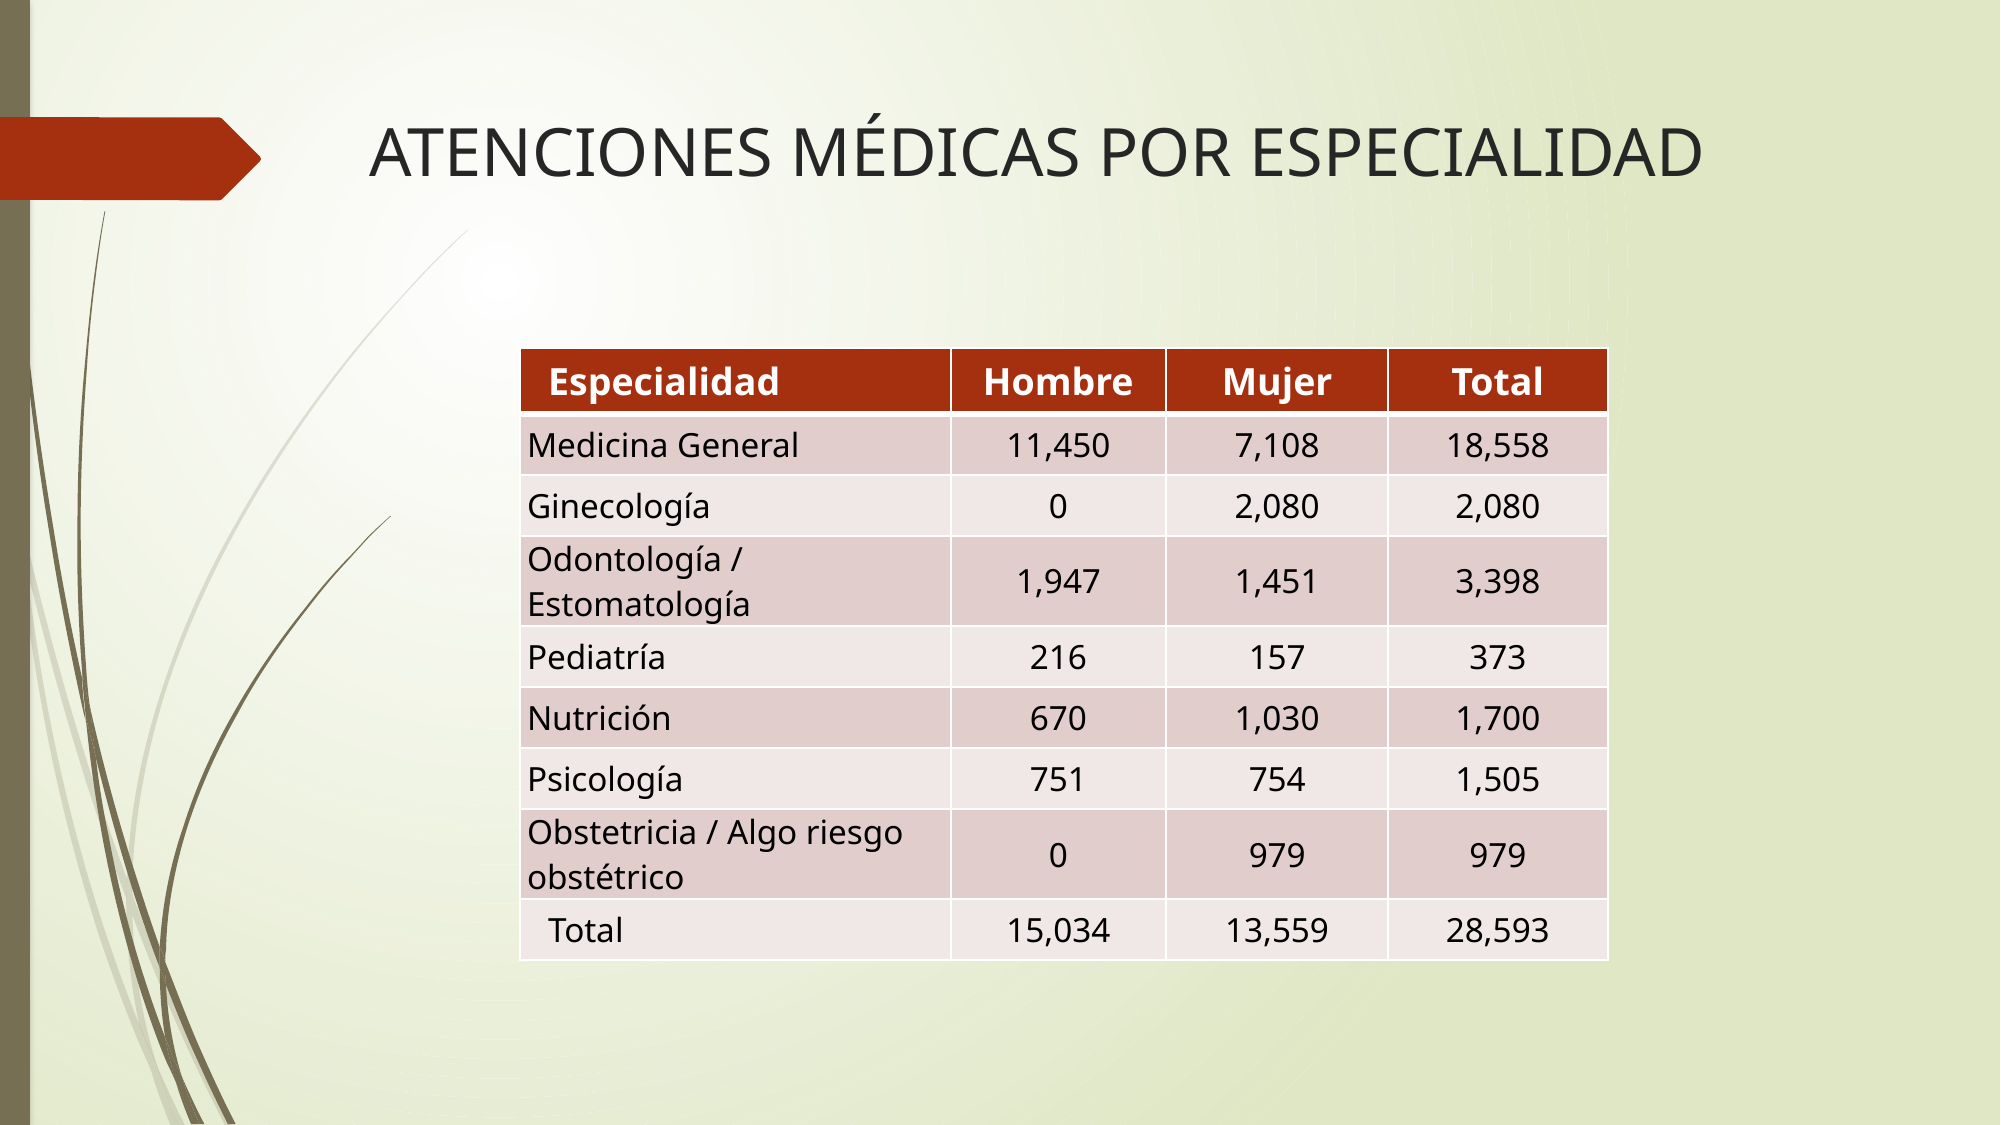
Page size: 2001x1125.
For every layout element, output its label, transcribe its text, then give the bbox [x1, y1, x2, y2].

table_cell 979 [1167, 810, 1387, 898]
table_cell 979 [1389, 810, 1607, 898]
table_cell 13,559 [1167, 900, 1387, 959]
table_cell Nutrición [521, 688, 950, 747]
table_cell Psicología [521, 749, 950, 808]
table_cell 1,700 [1389, 688, 1607, 747]
table_cell 216 [952, 627, 1165, 686]
table_cell 2,080 [1389, 476, 1607, 535]
table_header Hombre [952, 349, 1165, 411]
table_cell 0 [952, 476, 1165, 535]
table_cell Ginecología [521, 476, 950, 535]
title ATENCIONES MÉDICAS POR ESPECIALIDAD [307, 102, 1769, 313]
table_cell 28,593 [1389, 900, 1607, 959]
table_cell Pediatría [521, 627, 950, 686]
table_cell 1,030 [1167, 688, 1387, 747]
table_cell 11,450 [952, 417, 1165, 474]
table_header Mujer [1167, 349, 1387, 411]
table_cell 1,451 [1167, 537, 1387, 625]
table_cell 3,398 [1389, 537, 1607, 625]
table_header Total [1389, 349, 1607, 411]
table_cell Odontología / Estomatología [521, 537, 950, 625]
table_cell 15,034 [952, 900, 1165, 959]
table_cell 2,080 [1167, 476, 1387, 535]
table_cell 751 [952, 749, 1165, 808]
table_cell 18,558 [1389, 417, 1607, 474]
table_cell 7,108 [1167, 417, 1387, 474]
table_cell 754 [1167, 749, 1387, 808]
table_cell 373 [1389, 627, 1607, 686]
table_header Especialidad [521, 349, 950, 411]
table_cell Total [521, 900, 950, 959]
table_cell 157 [1167, 627, 1387, 686]
table_cell 0 [952, 810, 1165, 898]
table_cell 1,505 [1389, 749, 1607, 808]
table_cell 1,947 [952, 537, 1165, 625]
table_cell Obstetricia / Algo riesgo obstétrico [521, 810, 950, 898]
table_cell Medicina General [521, 417, 950, 474]
table_cell 670 [952, 688, 1165, 747]
